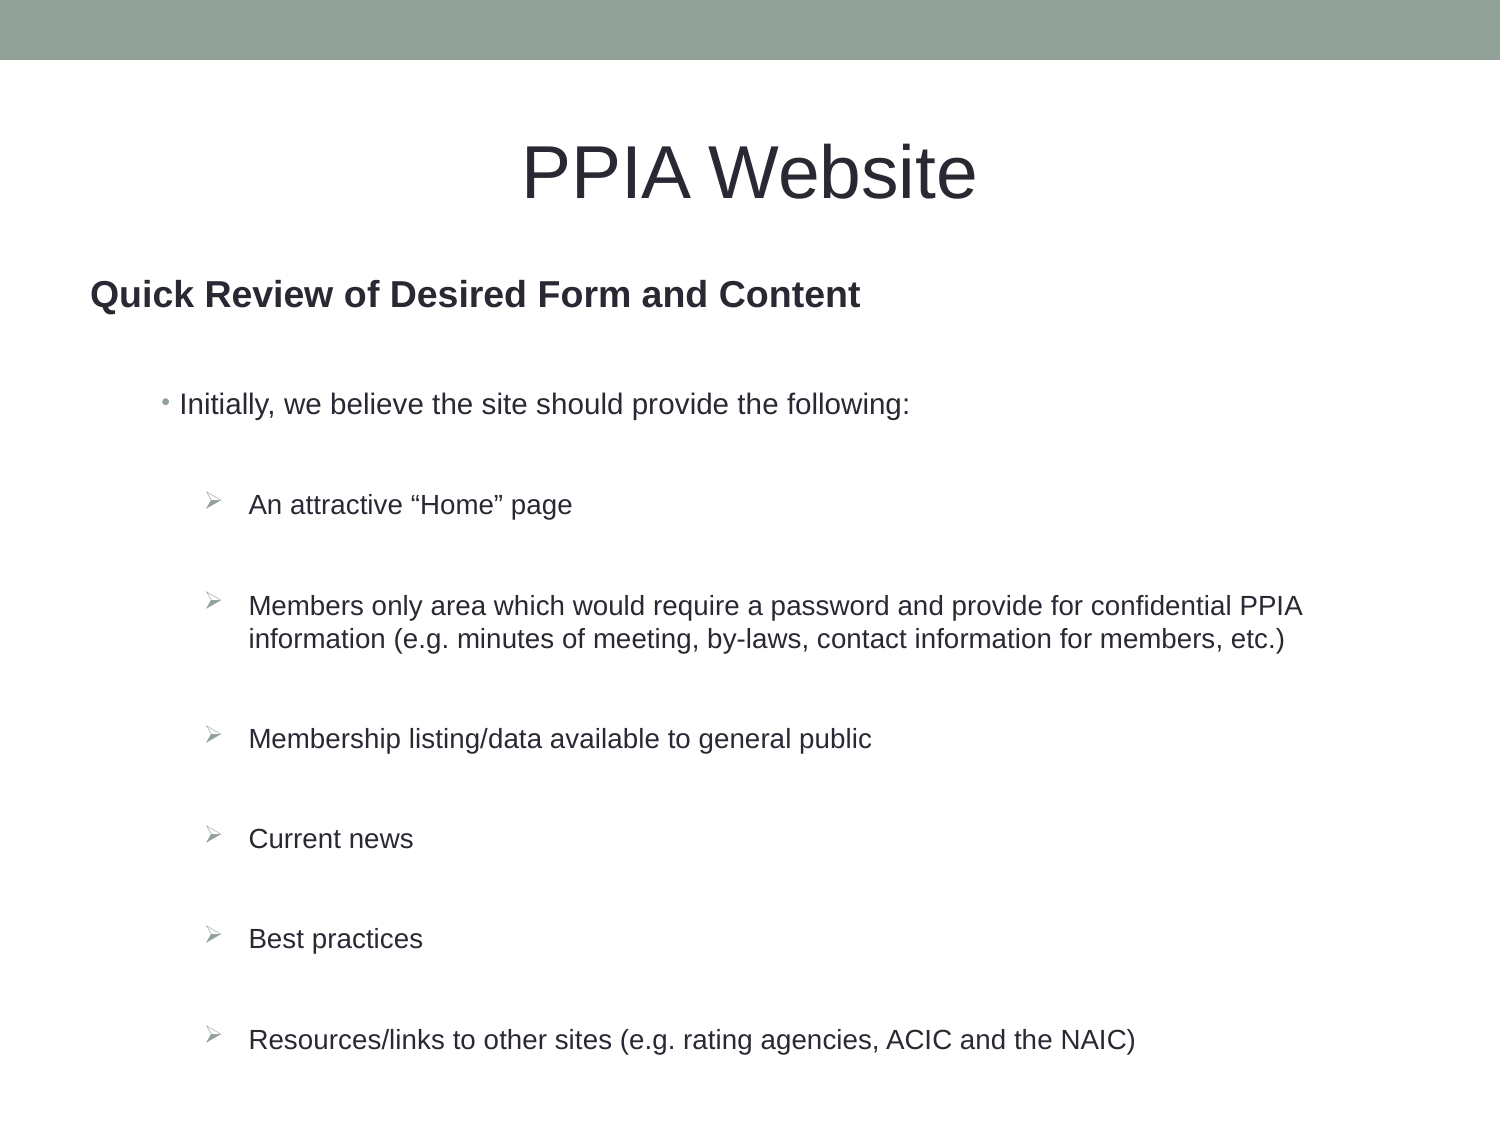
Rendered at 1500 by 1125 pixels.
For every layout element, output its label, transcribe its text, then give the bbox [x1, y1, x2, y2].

list Quick Review of Desired Form and Content Initially, we believe the site should provide the following: An attractive “Home” page Members only area which would require a password and provide for confidential PPIA information (e.g. minutes of meeting, by-laws, contact information for members, etc.) Membership listing/data available to general public Current news Best practices Resources/links to other sites (e.g. rating agencies, ACIC and the NAIC) [75, 262, 1425, 1063]
title PPIA Website [75, 87, 1425, 250]
